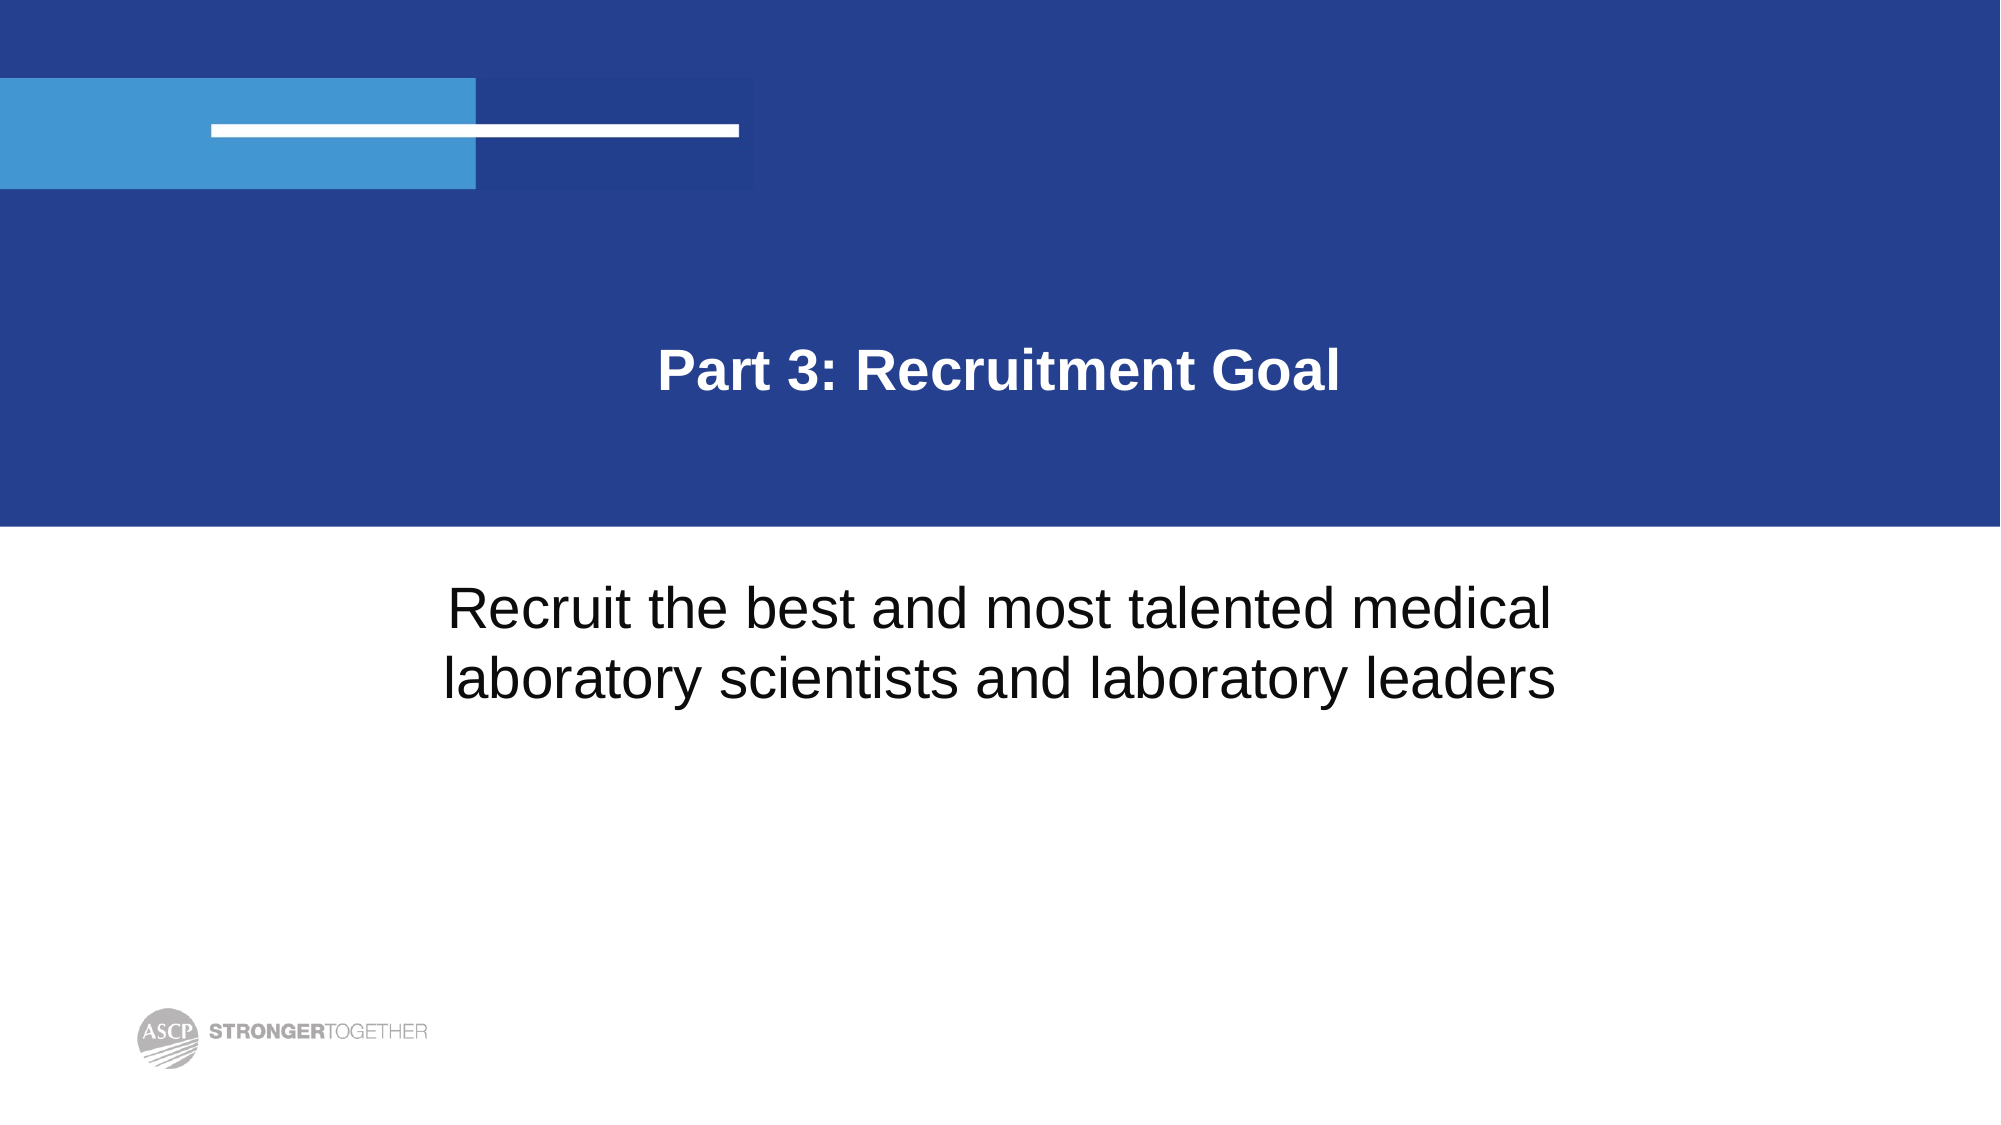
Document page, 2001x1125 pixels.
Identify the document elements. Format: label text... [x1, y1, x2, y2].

picture [137, 1008, 427, 1069]
title Part 3: Recruitment Goal [137, 263, 1863, 481]
list Recruit the best and most talented medical laboratory scientists and laboratory leaders [316, 562, 1684, 942]
picture [0, 78, 754, 190]
